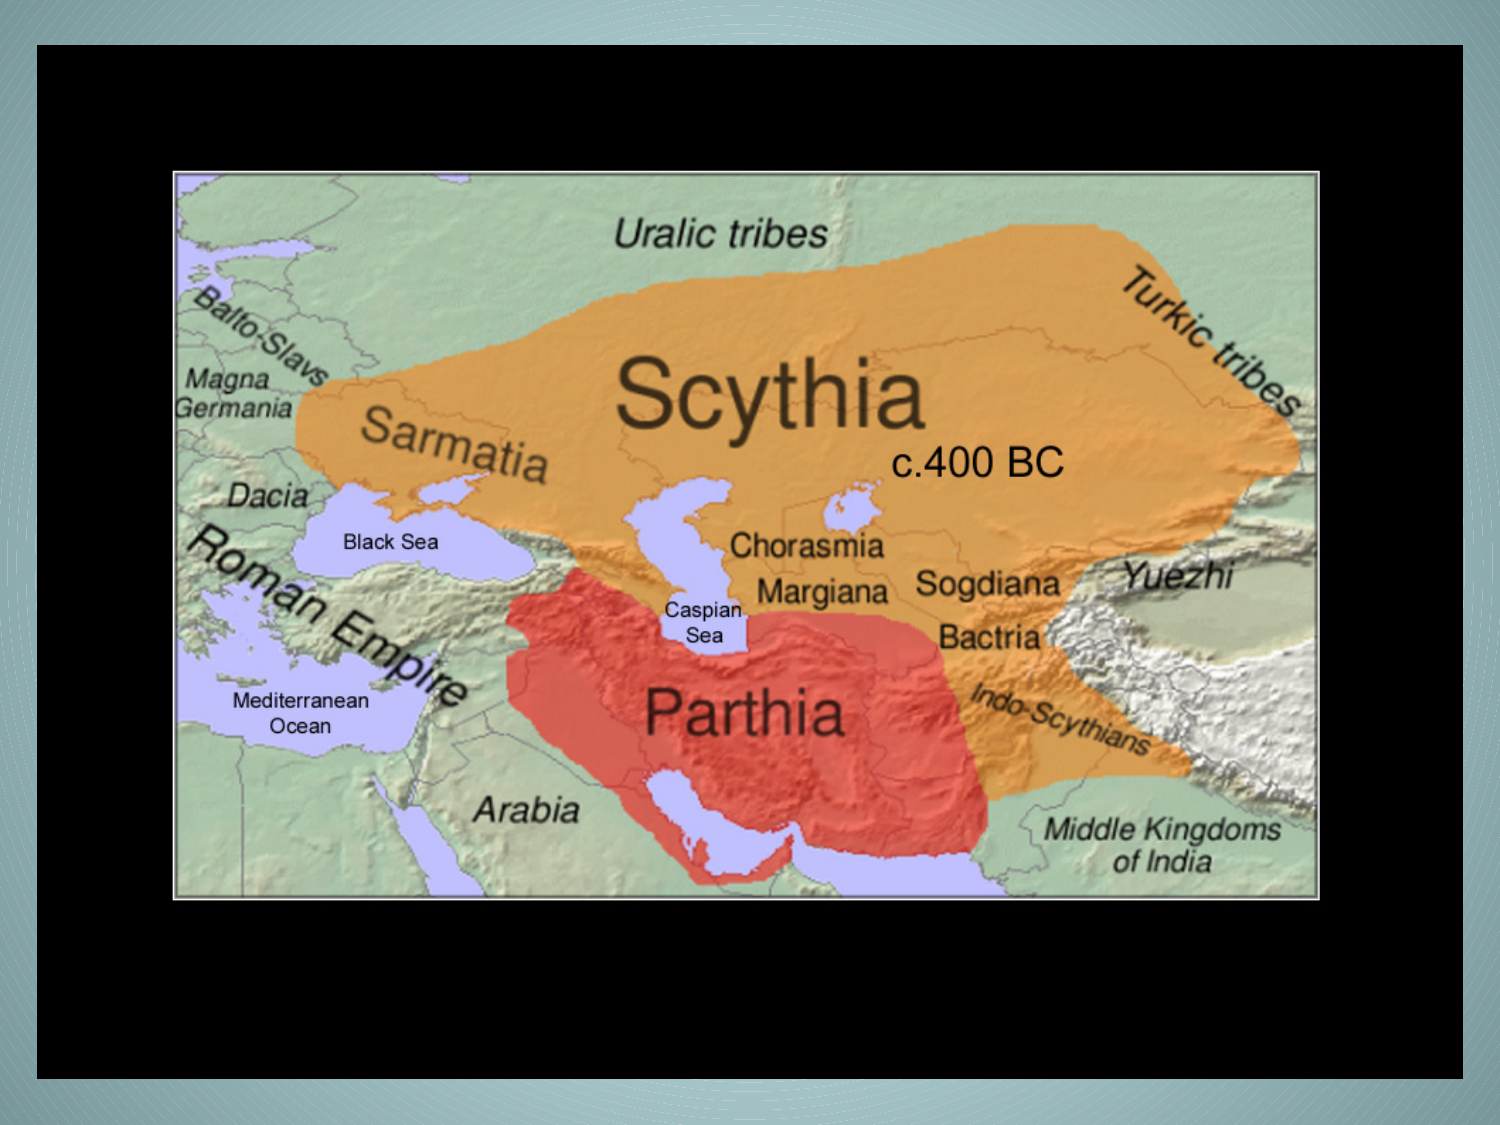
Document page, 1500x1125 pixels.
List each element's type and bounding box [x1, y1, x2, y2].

picture [37, 45, 1463, 1080]
